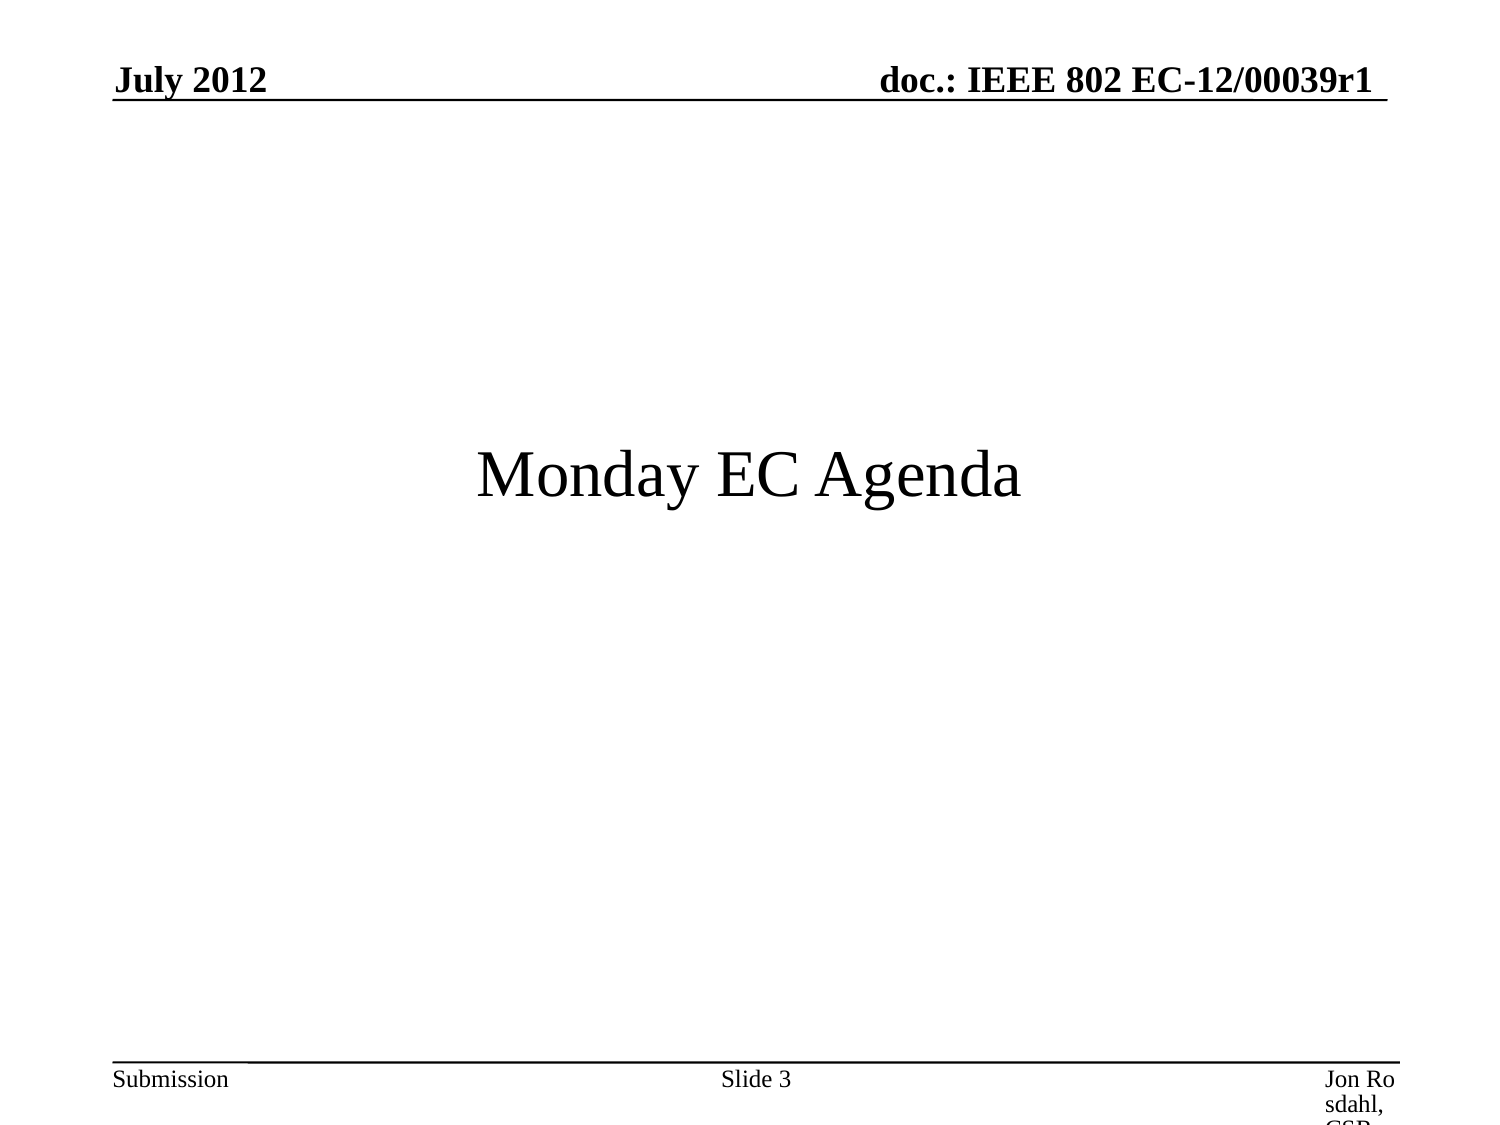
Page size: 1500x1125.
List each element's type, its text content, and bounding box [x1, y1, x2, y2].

slide_number Slide 3 [712, 1061, 800, 1093]
title Monday EC Agenda [112, 349, 1388, 591]
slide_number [114, 54, 290, 101]
footer Jon Rosdahl, CSR [1324, 1061, 1402, 1093]
